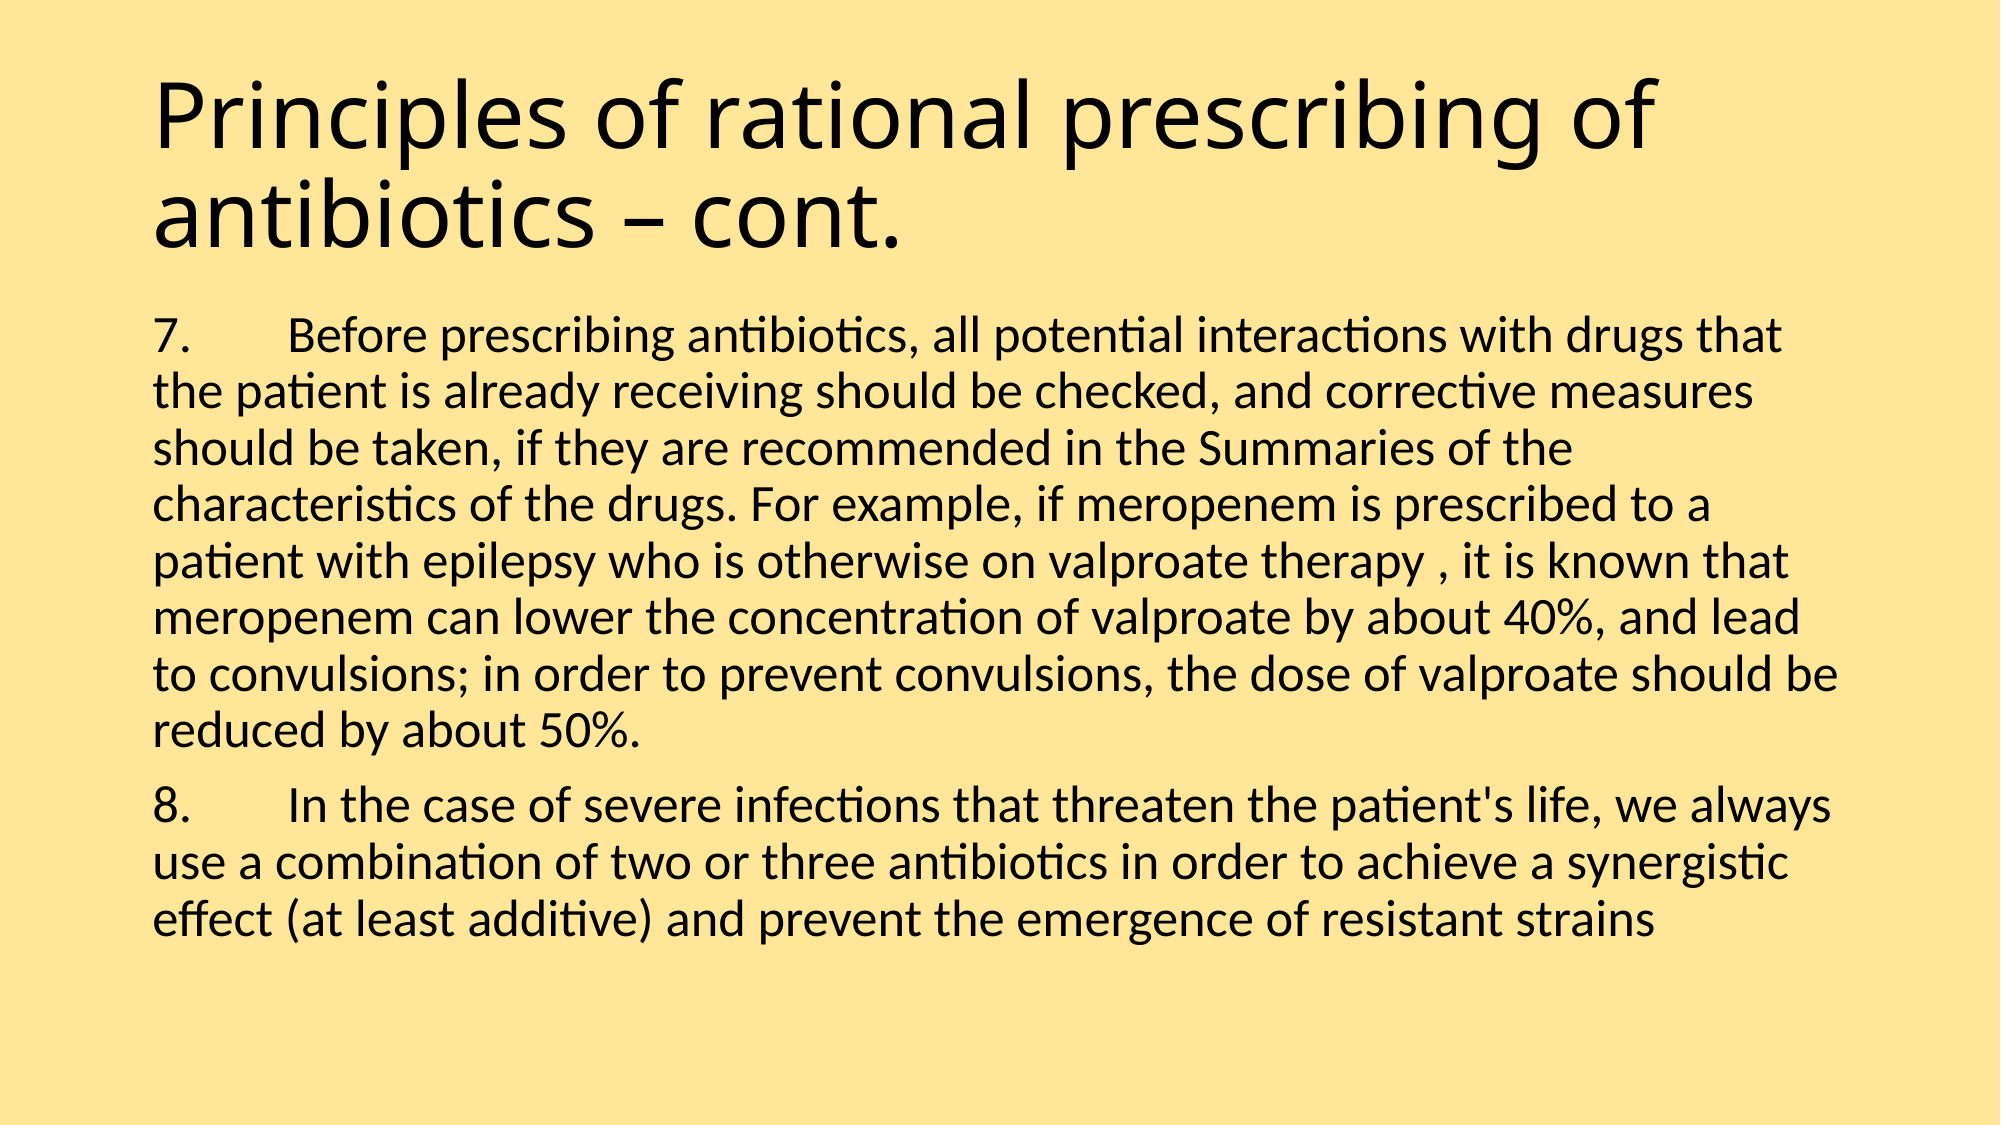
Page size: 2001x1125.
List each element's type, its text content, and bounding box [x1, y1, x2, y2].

list 7. Before prescribing antibiotics, all potential interactions with drugs that the patient is already receiving should be checked, and corrective measures should be taken, if they are recommended in the Summaries of the characteristics of the drugs. For example, if meropenem is prescribed to a patient with epilepsy who is otherwise on valproate therapy , it is known that meropenem can lower the concentration of valproate by about 40%, and lead to convulsions; in order to prevent convulsions, the dose of valproate should be reduced by about 50%. 8. In the case of severe infections that threaten the patient's life, we always use a combination of two or three antibiotics in order to achieve a synergistic effect (at least additive) and prevent the emergence of resistant strains [137, 299, 1863, 1014]
title Principles of rational prescribing of antibiotics – cont. [137, 59, 1863, 278]
